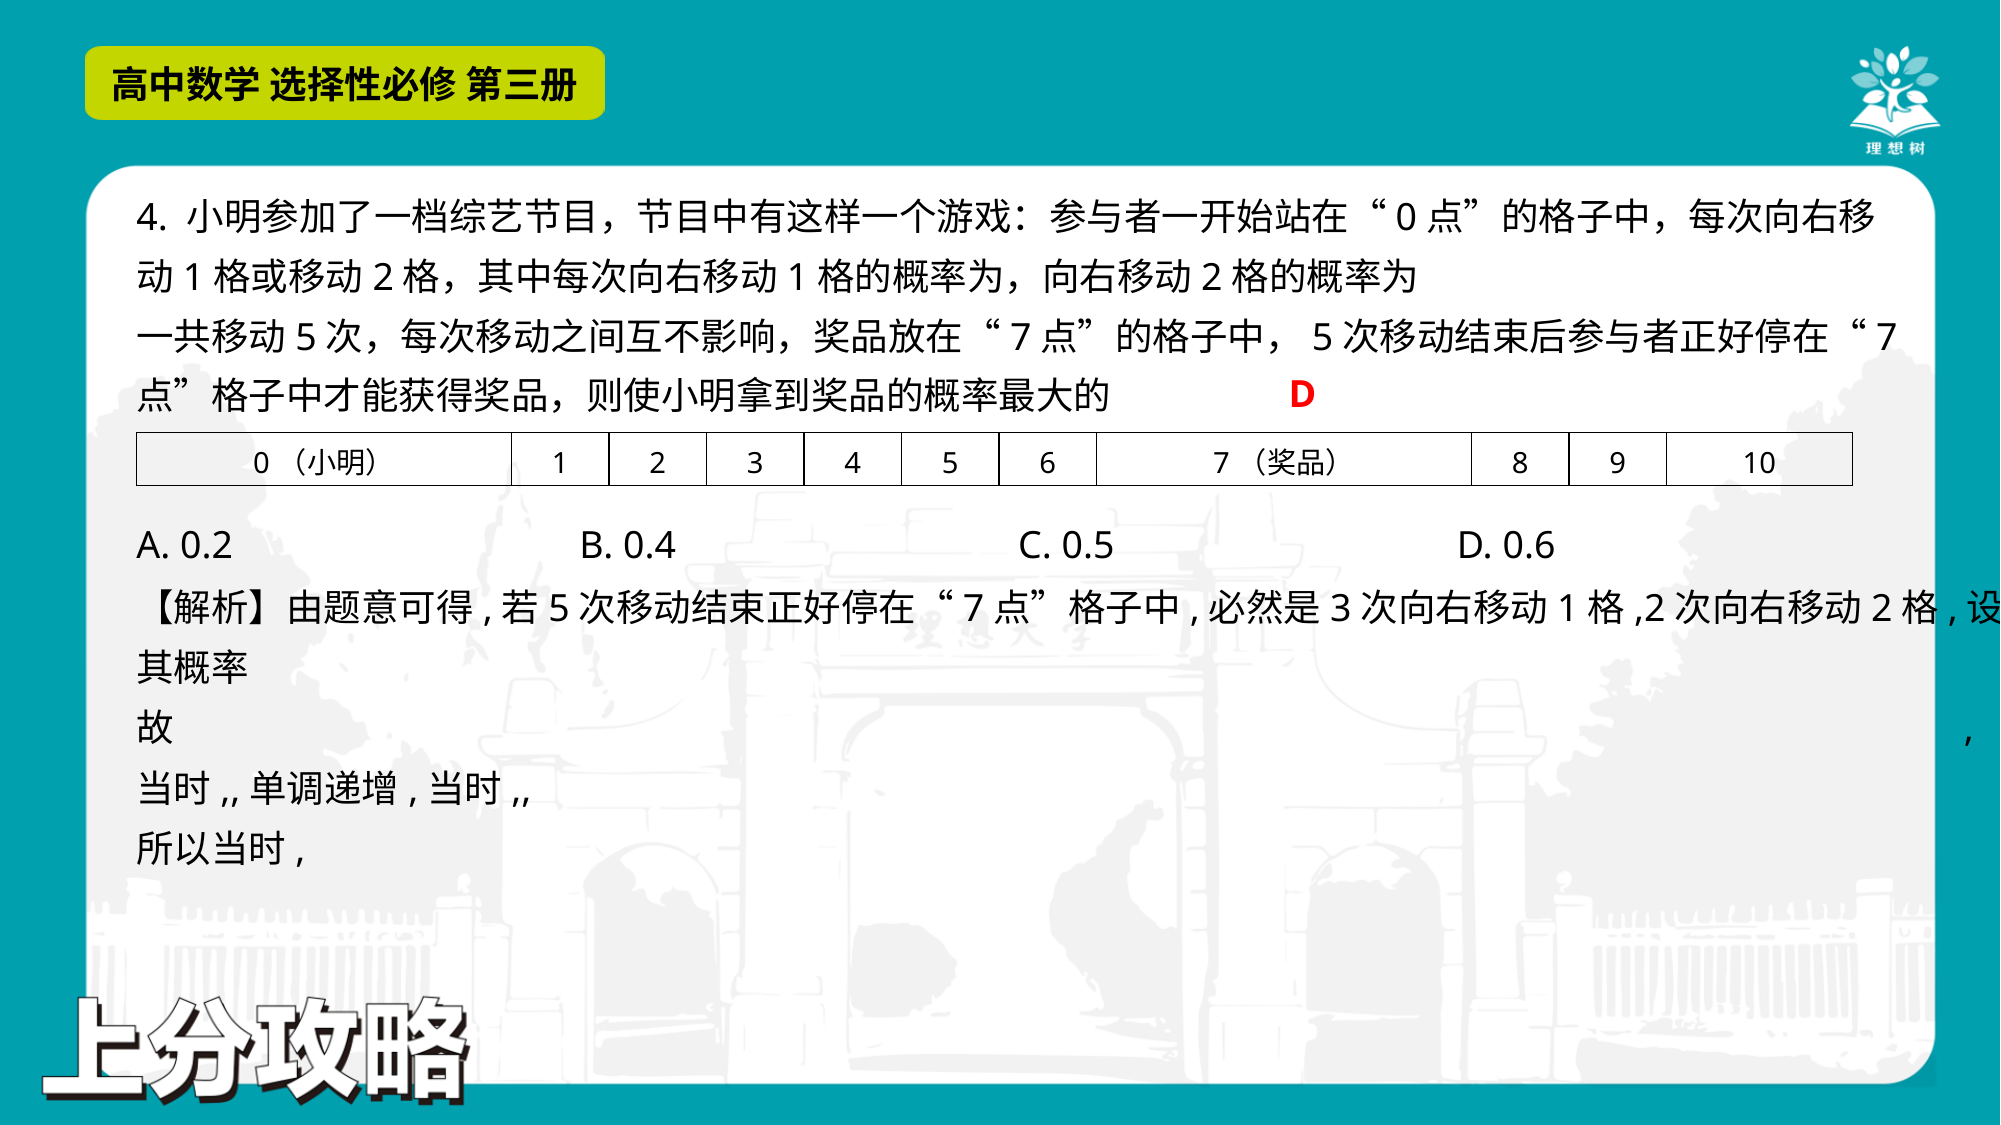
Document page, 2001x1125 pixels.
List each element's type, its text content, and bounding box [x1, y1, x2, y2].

picture [1993, 608, 2000, 621]
table_header 6 [1000, 433, 1096, 485]
text_box D [1275, 356, 1330, 411]
table_header 2 [610, 433, 706, 485]
table_header 1 [512, 433, 608, 485]
text_box A. 0.2 B. 0.4 C. 0.5 D. 0.6 [136, 507, 1865, 561]
table_header 9 [1570, 433, 1666, 485]
table_header 10 [1667, 433, 1852, 485]
table_header 8 [1472, 433, 1568, 485]
picture [0, 0, 2000, 1125]
picture [1985, 609, 1996, 616]
table_header 3 [707, 433, 803, 485]
table_header 5 [902, 433, 998, 485]
table_header 0（小明） [137, 433, 511, 485]
table_header 4 [805, 433, 901, 485]
table_header 7（奖品） [1097, 433, 1471, 485]
